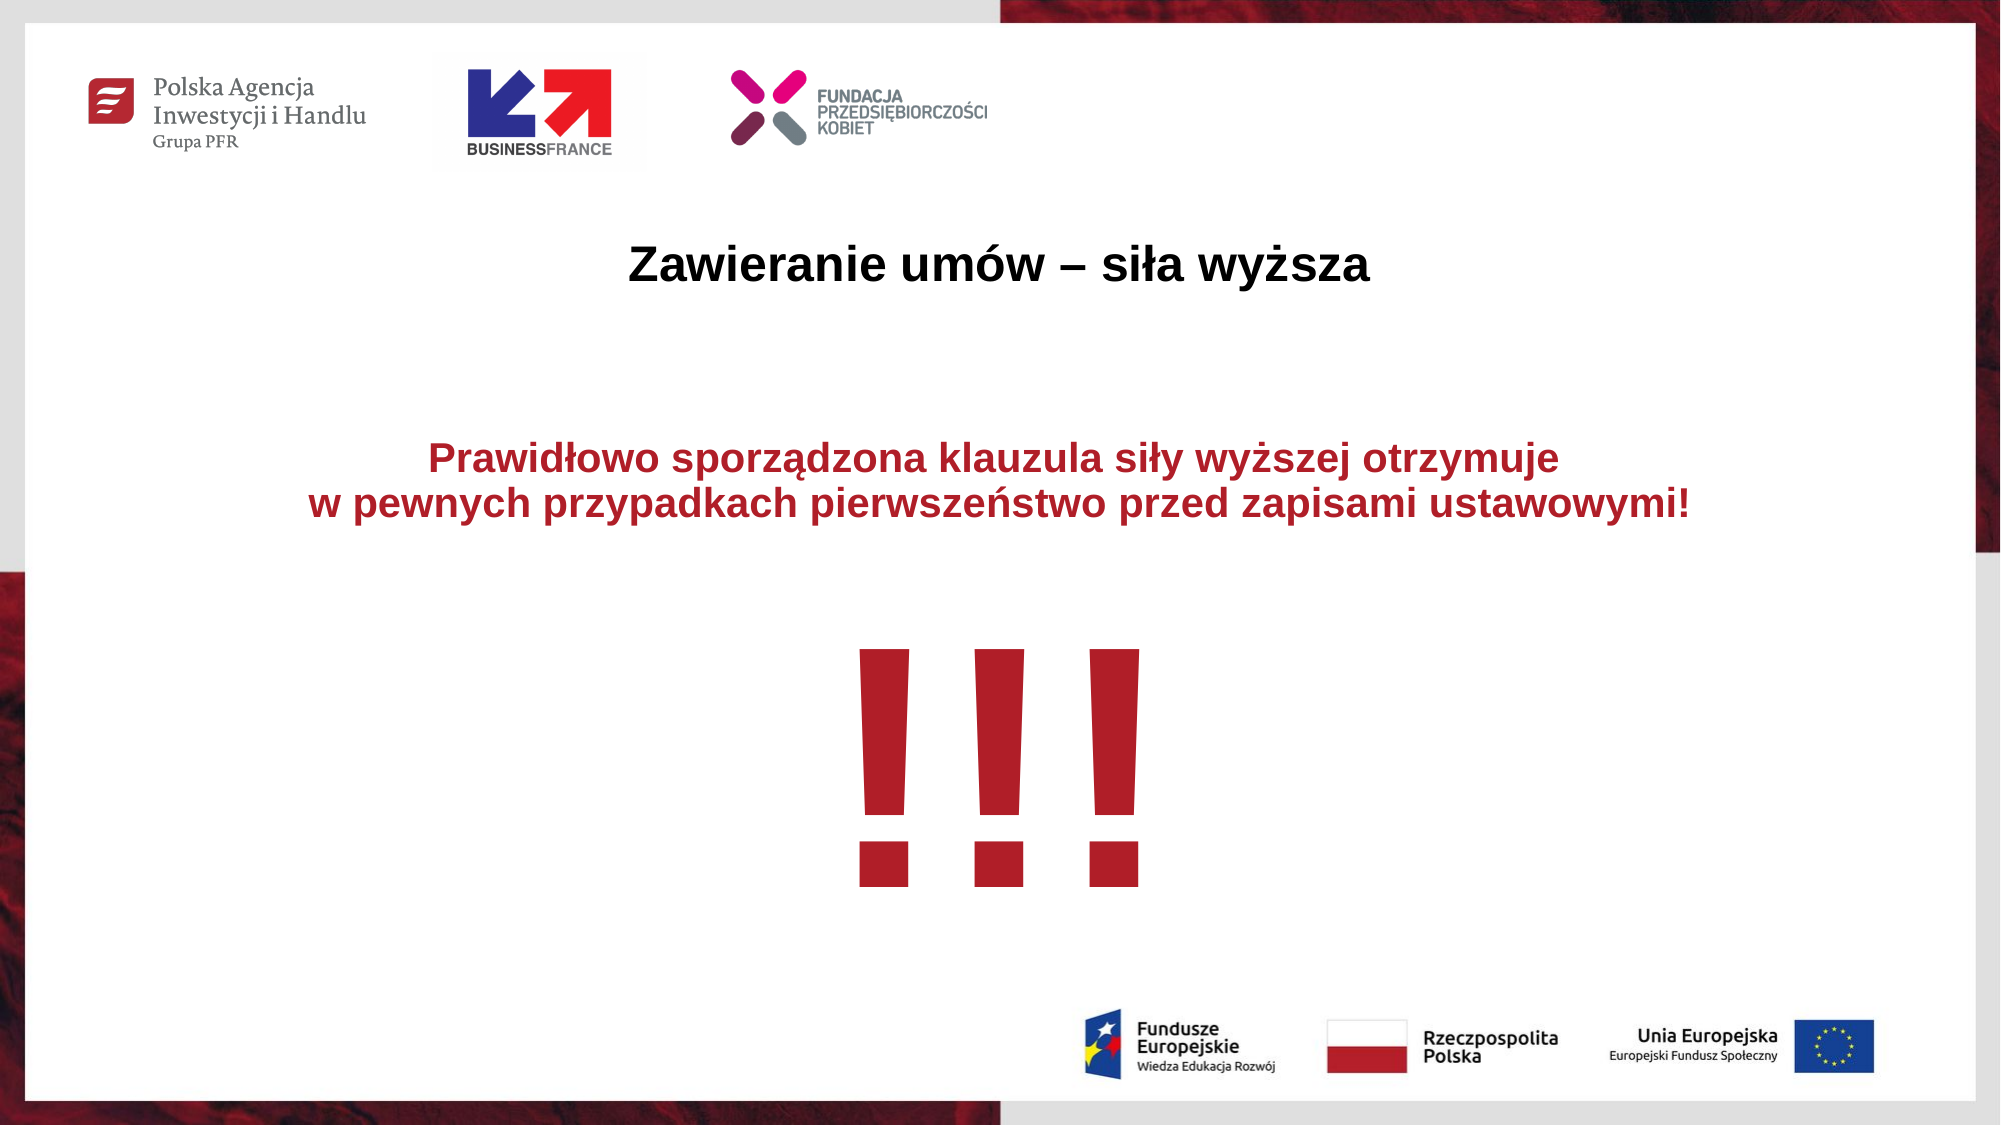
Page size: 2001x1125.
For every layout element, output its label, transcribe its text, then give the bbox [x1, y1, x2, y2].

picture [0, 0, 2001, 1125]
list Prawidłowo sporządzona klauzula siły wyższej otrzymuje w pewnych przypadkach pierwszeństwo przed zapisami ustawowymi! [137, 428, 1863, 1125]
text_box !!! [760, 533, 1239, 964]
title Zawieranie umów – siła wyższa [137, 157, 1863, 375]
